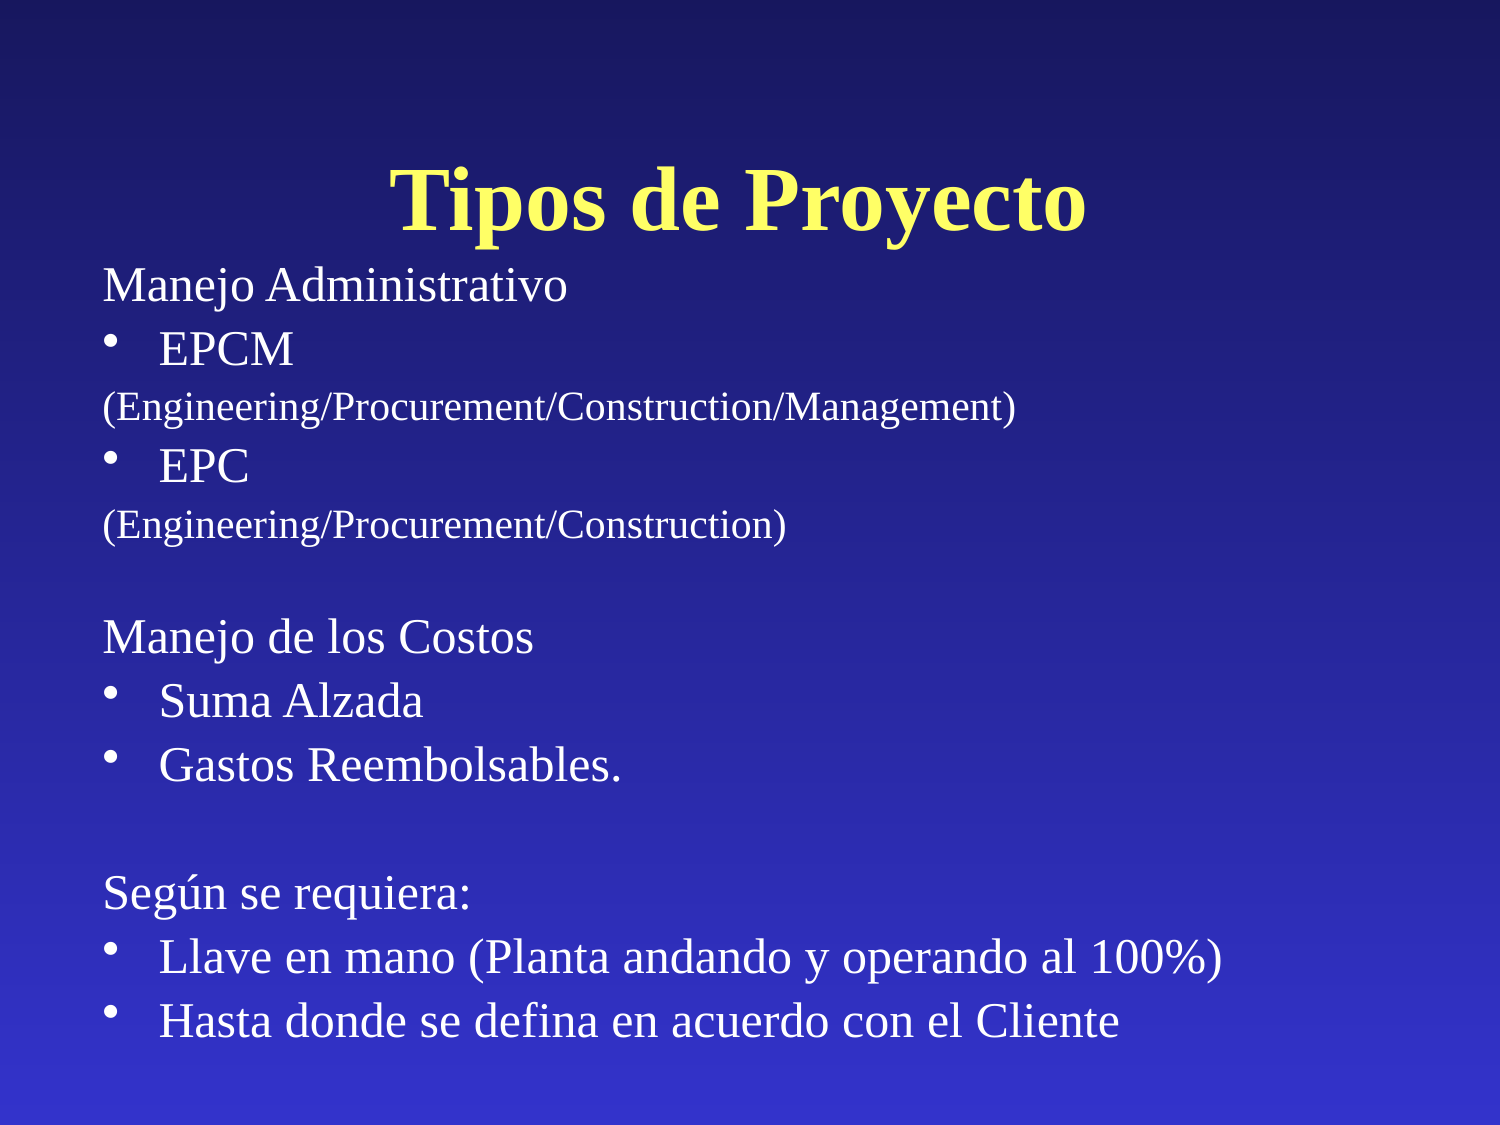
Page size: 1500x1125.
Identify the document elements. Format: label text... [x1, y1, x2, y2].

list Manejo Administrativo EPCM (Engineering/Procurement/Construction/Management) EPC (Engineering/Procurement/Construction) Manejo de los Costos Suma Alzada Gastos Reembolsables. Según se requiera: Llave en mano (Planta andando y operando al 100%) Hasta donde se defina en acuerdo con el Cliente [86, 250, 1323, 791]
title Tipos de Proyecto [112, 99, 1388, 288]
